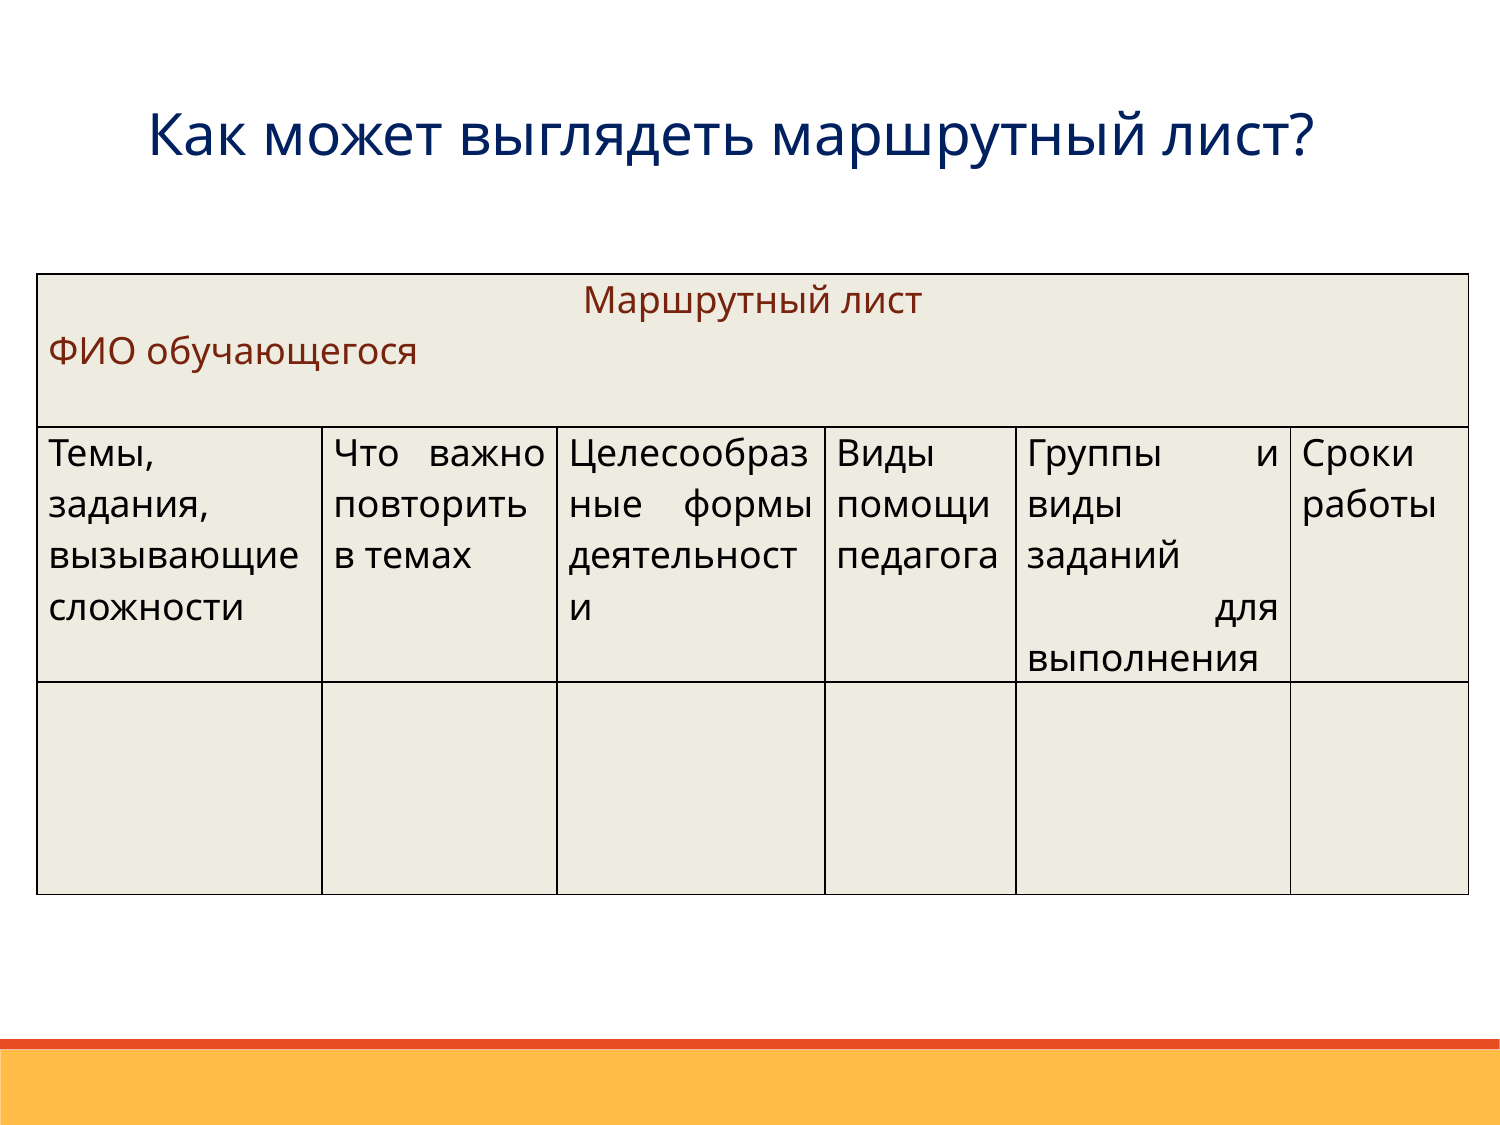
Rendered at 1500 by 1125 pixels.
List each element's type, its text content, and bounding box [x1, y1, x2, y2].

table_cell Целесообразные формы деятельности [558, 428, 824, 681]
table_cell [1291, 683, 1468, 894]
table_cell Сроки работы [1291, 428, 1468, 681]
table_cell Виды помощи педагога [826, 428, 1015, 681]
table_cell [323, 683, 556, 894]
table_cell Темы, задания, вызывающие сложности [38, 428, 321, 681]
table_cell [1017, 683, 1290, 894]
table_header Маршрутный лист ФИО обучающегося [38, 275, 1468, 426]
text_box Как может выглядеть маршрутный лист? [132, 89, 1331, 175]
table_cell [38, 683, 321, 894]
table_cell [826, 683, 1015, 894]
table_cell Группы и виды заданий для выполнения [1017, 428, 1290, 681]
table_cell Что важно повторить в темах [323, 428, 556, 681]
table_cell [558, 683, 824, 894]
